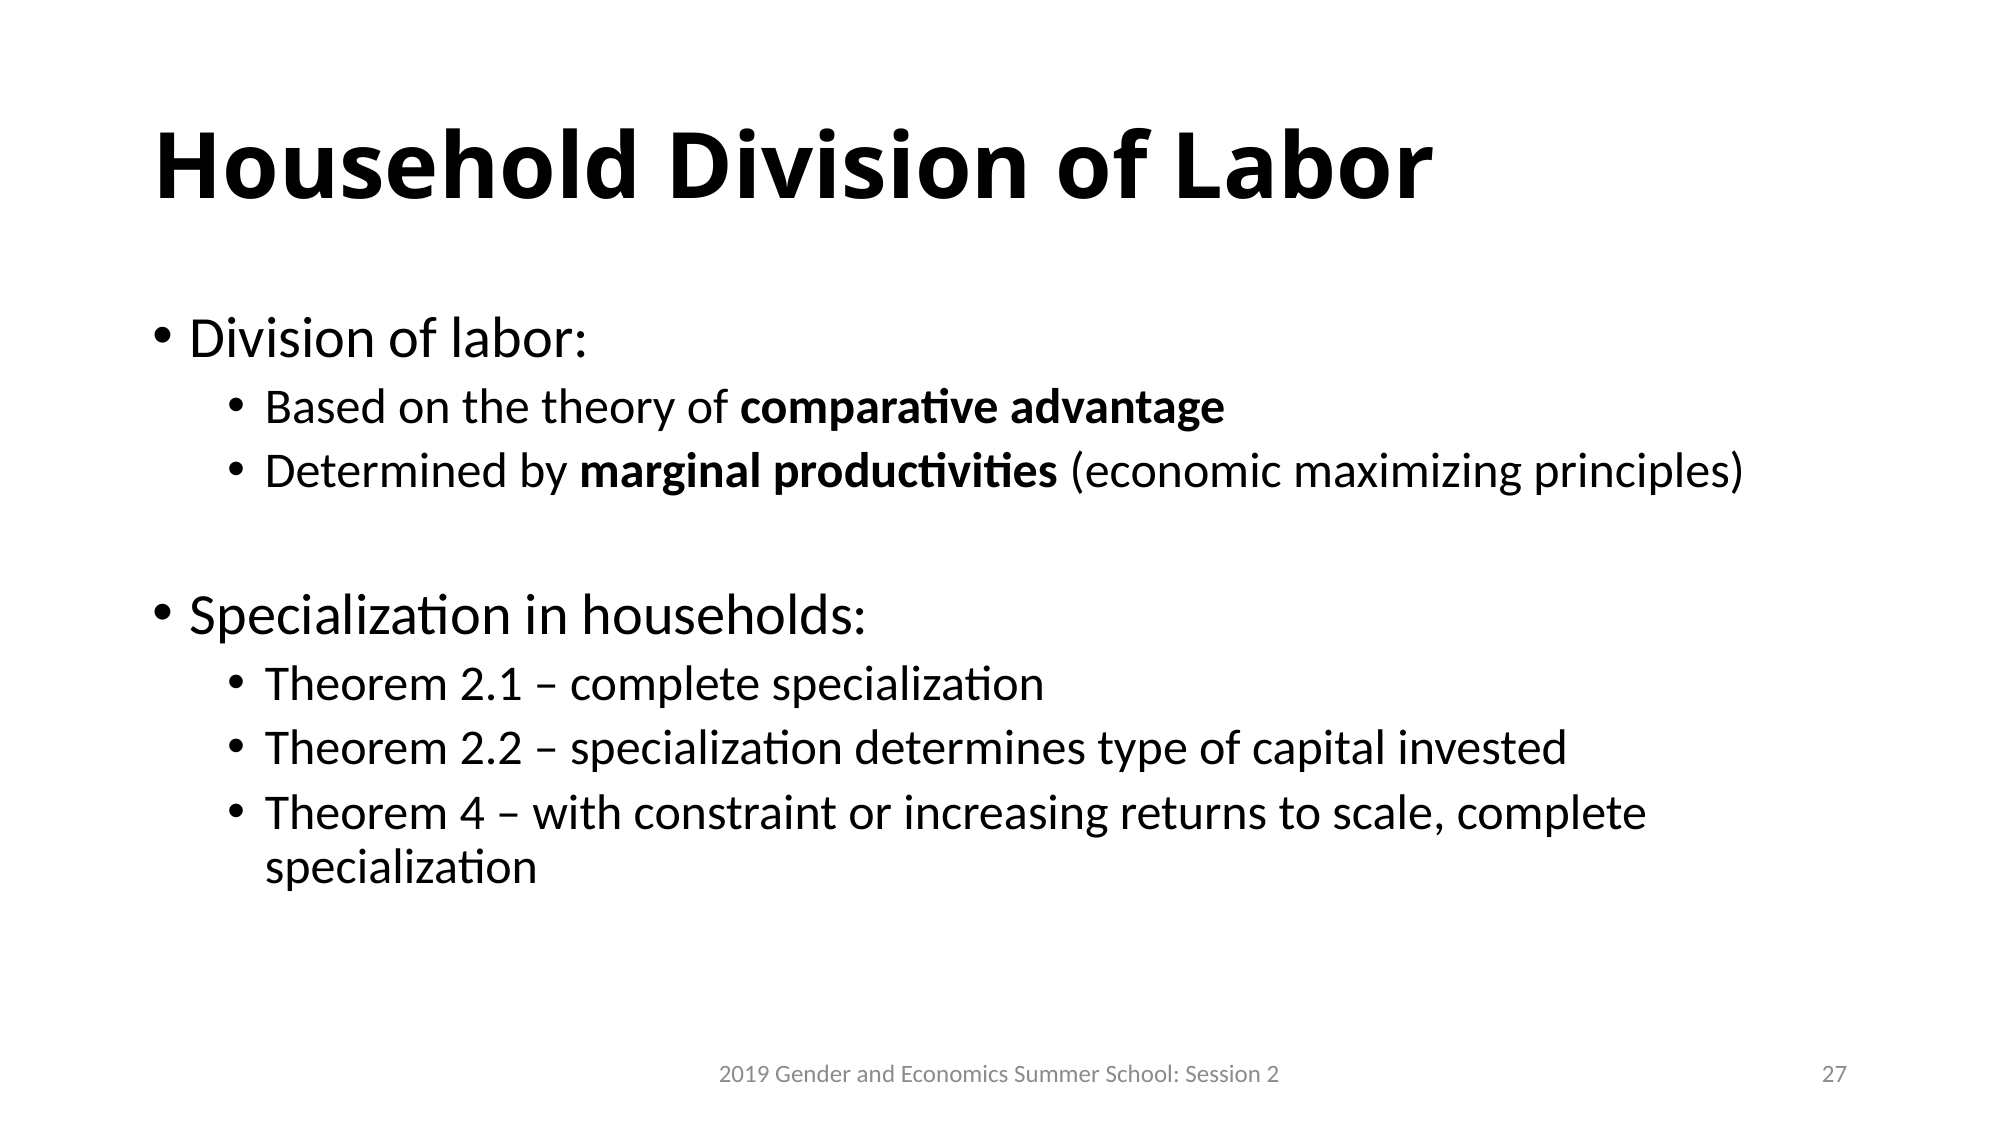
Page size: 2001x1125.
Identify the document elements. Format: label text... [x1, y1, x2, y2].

title Household Division of Labor [137, 59, 1863, 278]
footer 2019 Gender and Economics Summer School: Session 2 [662, 1042, 1338, 1103]
slide_number 27 [1412, 1042, 1863, 1103]
list Division of labor: Based on the theory of comparative advantage Determined by marginal productivities (economic maximizing principles) Specialization in households: Theorem 2.1 – complete specialization Theorem 2.2 – specialization determines type of capital invested Theorem 4 – with constraint or increasing returns to scale, complete specialization [137, 299, 1863, 1014]
